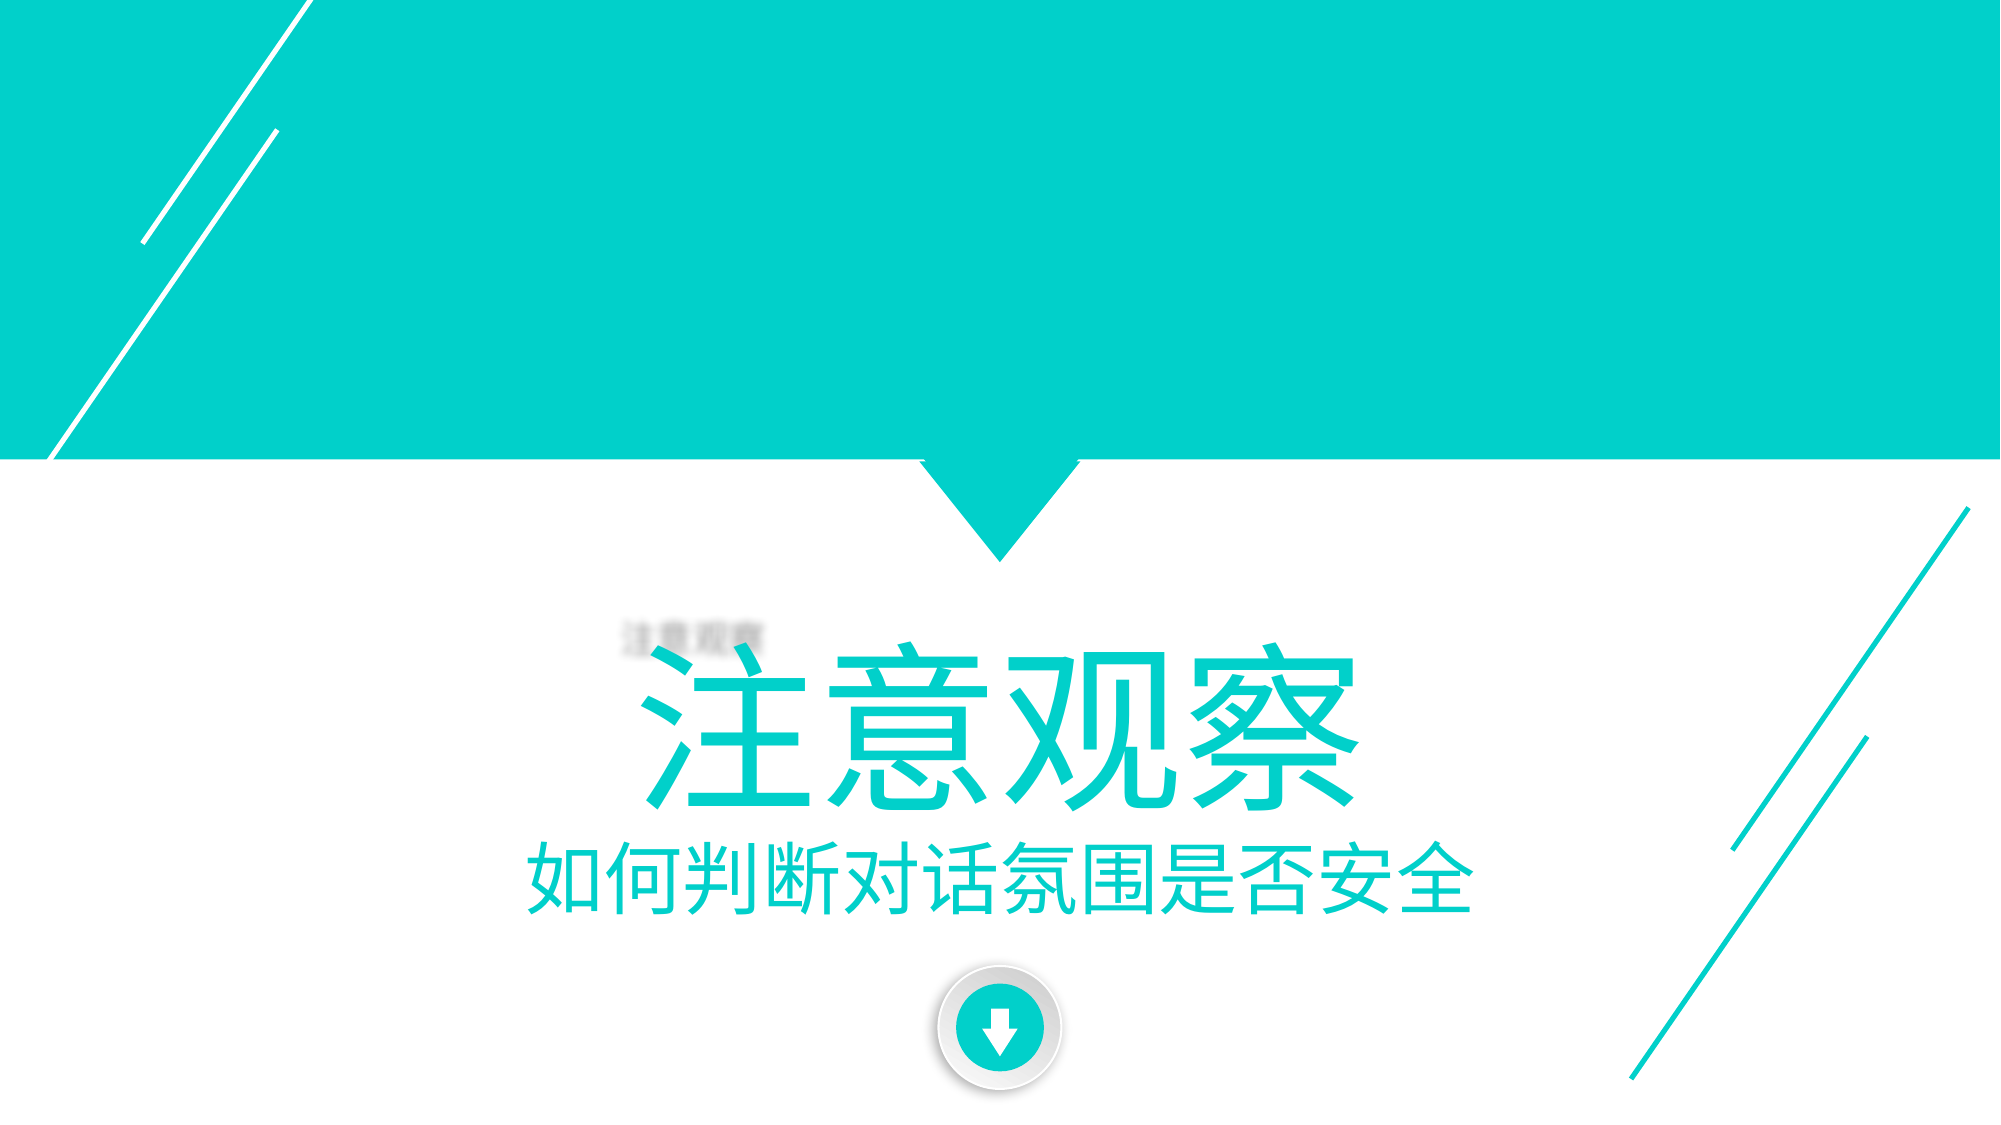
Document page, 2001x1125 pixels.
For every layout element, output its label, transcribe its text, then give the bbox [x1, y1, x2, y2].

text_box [1630, 736, 1868, 1080]
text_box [1732, 507, 1969, 851]
text_box 如何判断对话氛围是否安全 [509, 822, 1491, 933]
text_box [142, 0, 379, 244]
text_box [40, 129, 278, 473]
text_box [0, 0, 2000, 557]
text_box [938, 965, 1062, 1090]
text_box 注意观察 [618, 607, 1382, 822]
